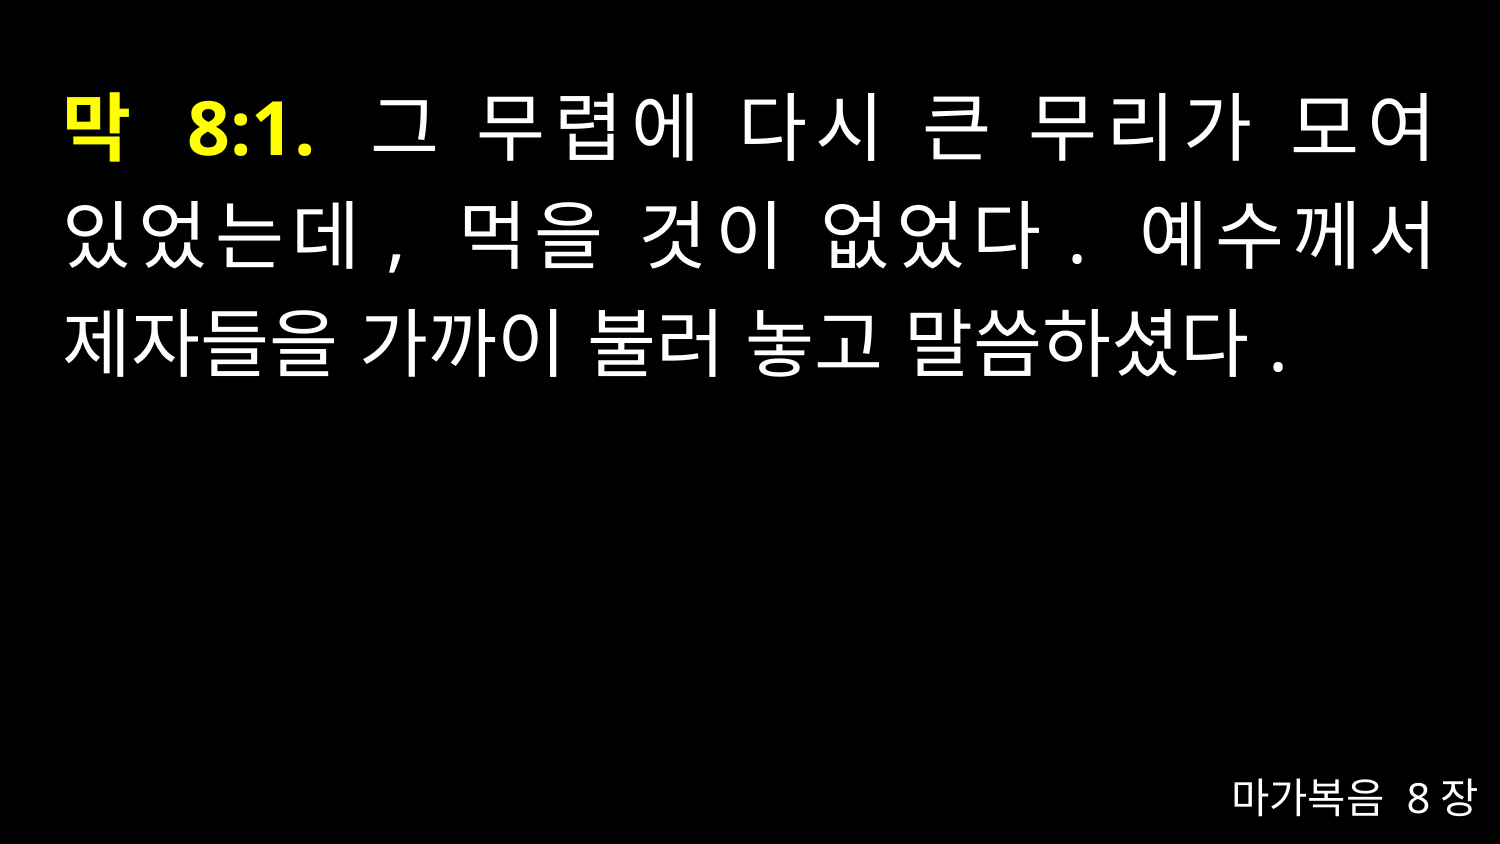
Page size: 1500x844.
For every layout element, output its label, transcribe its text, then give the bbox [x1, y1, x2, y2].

subtitle 마가복음 8장 [916, 770, 1500, 844]
title 막 8:1. 그 무렵에 다시 큰 무리가 모여 있었는데, 먹을 것이 없었다. 예수께서 제자들을 가까이 불러 놓고 말씀하셨다. [0, 0, 1500, 844]
